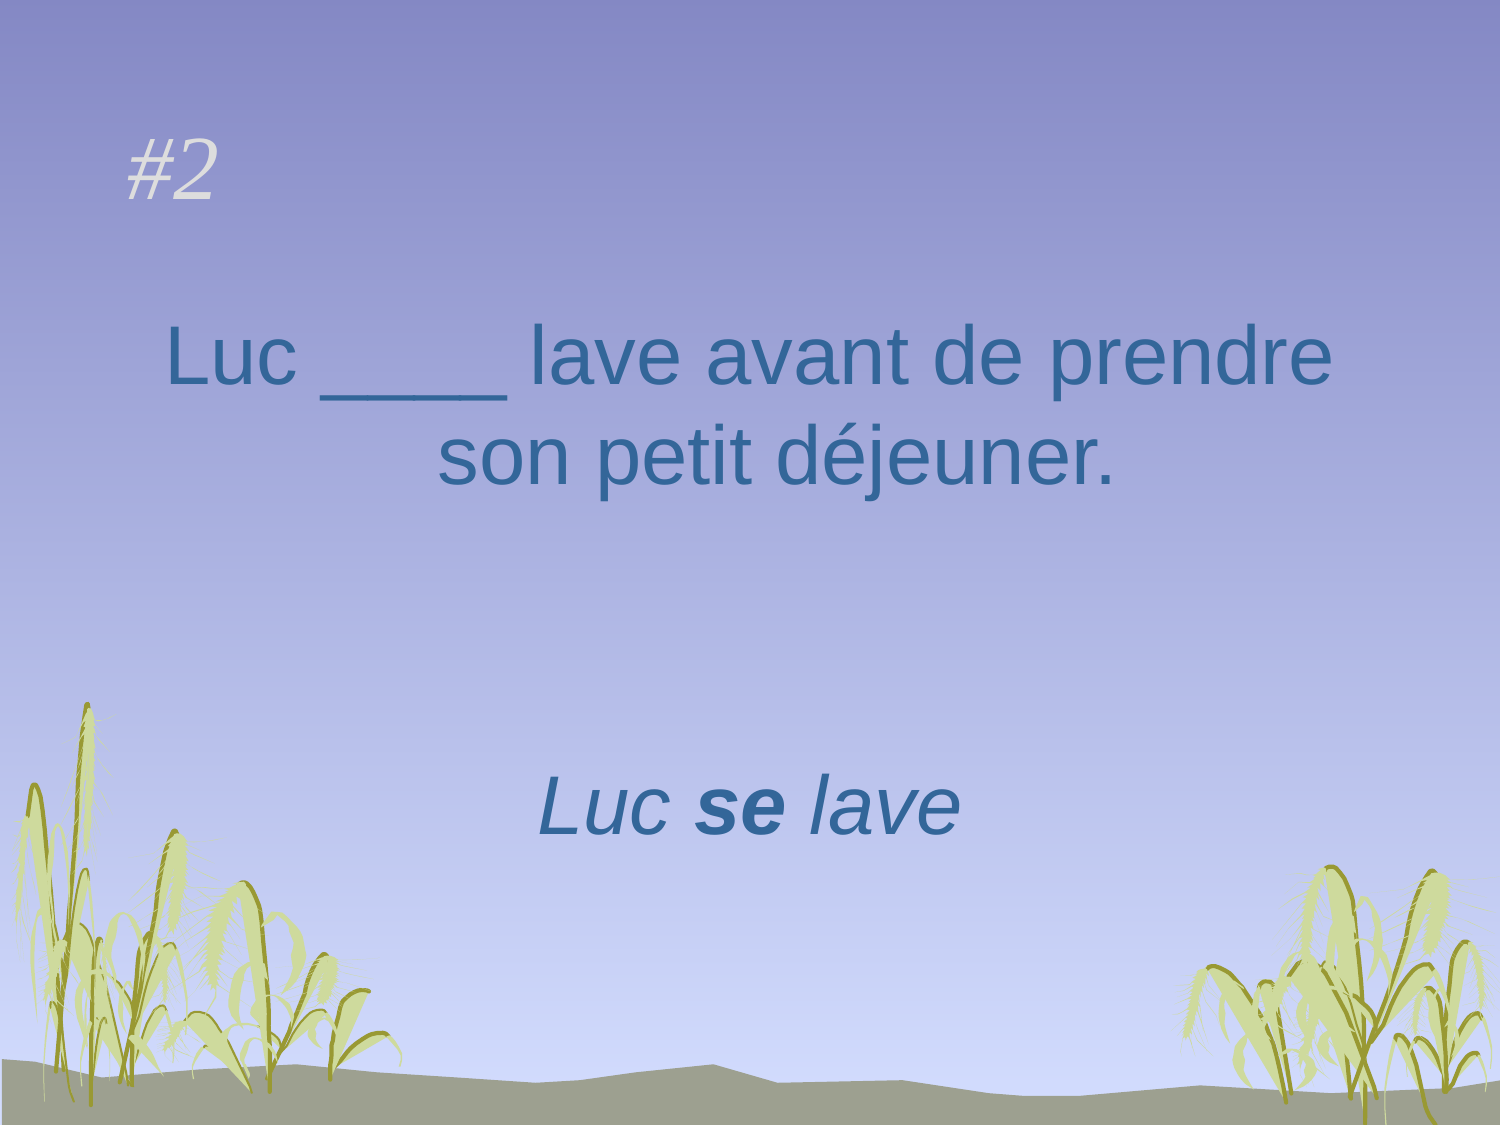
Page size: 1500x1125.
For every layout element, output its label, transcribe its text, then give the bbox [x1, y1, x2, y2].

list Luc ____ lave avant de prendre son petit déjeuner. Luc se lave [112, 293, 1388, 969]
title #2 [112, 68, 1388, 257]
